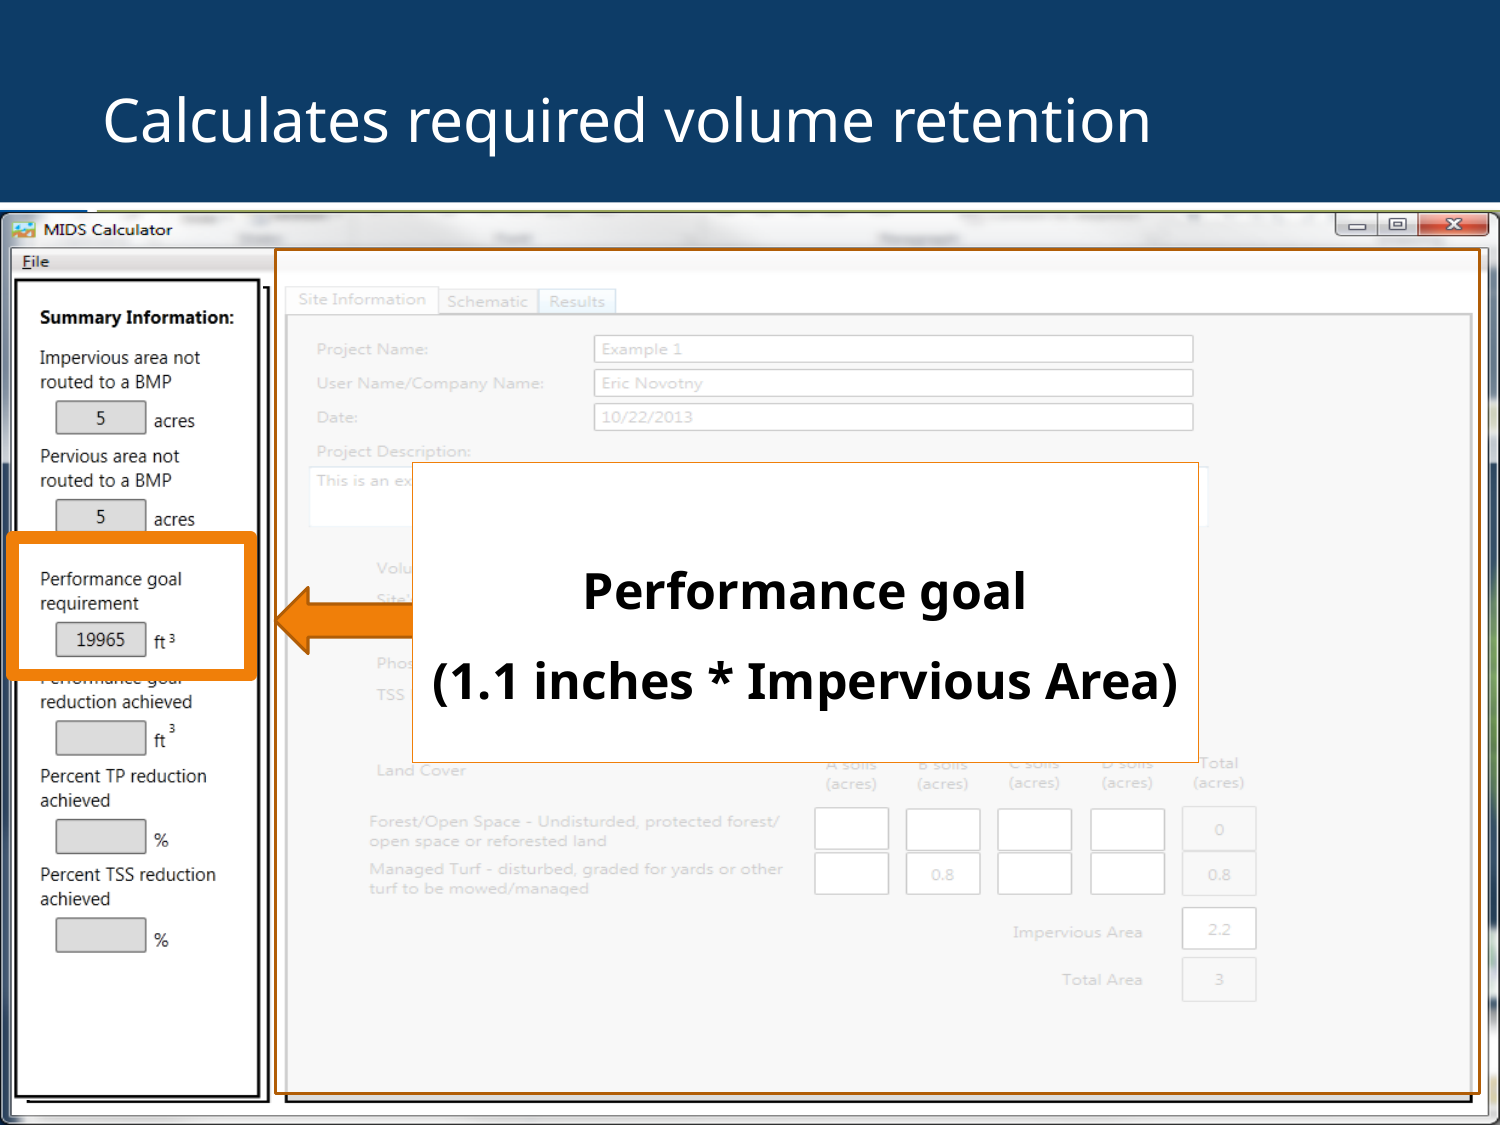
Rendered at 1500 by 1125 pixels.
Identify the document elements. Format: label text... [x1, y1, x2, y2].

picture [0, 212, 1500, 1125]
text_box Calculates required volume retention [87, 37, 1425, 200]
